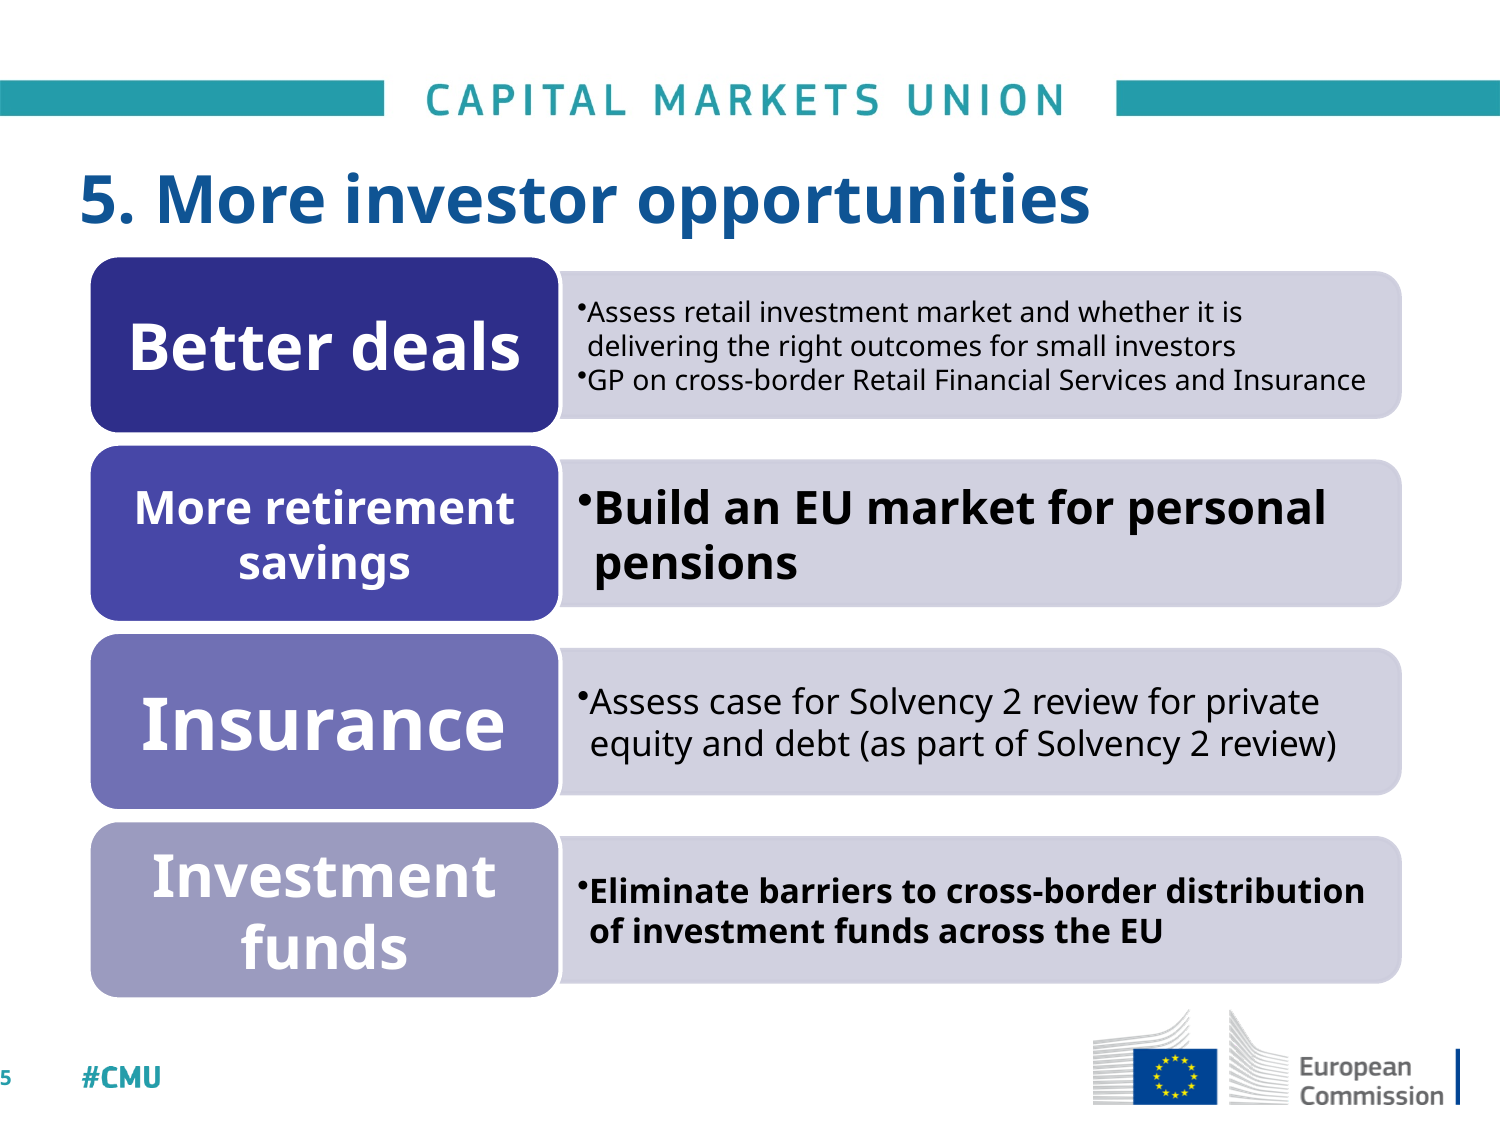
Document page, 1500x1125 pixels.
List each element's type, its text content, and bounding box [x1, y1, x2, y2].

text_box 5. More investor opportunities [64, 149, 1376, 245]
picture [1092, 1008, 1461, 1106]
picture [0, 30, 1500, 159]
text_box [88, 255, 1400, 1000]
picture [81, 1066, 160, 1088]
